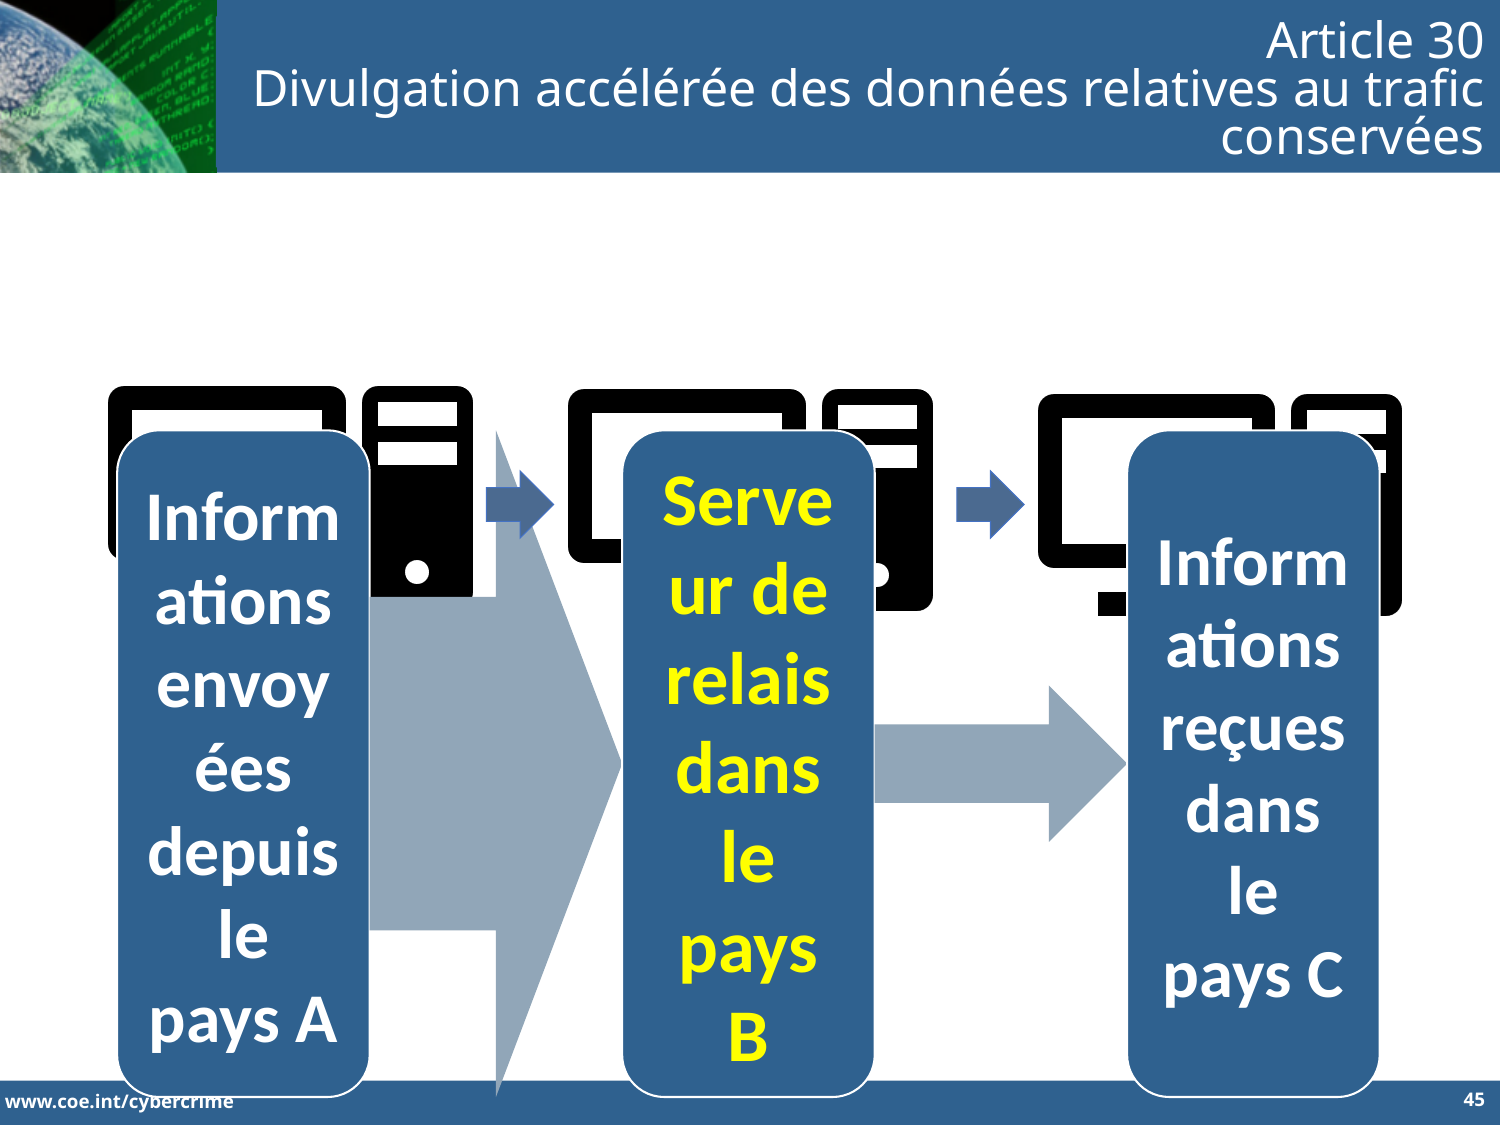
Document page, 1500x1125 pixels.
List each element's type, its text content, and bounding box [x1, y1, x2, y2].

picture [560, 310, 940, 430]
picture [1030, 315, 1409, 694]
text_box Article 30 Divulgation accélérée des données relatives au trafic conservées [215, 15, 1500, 168]
picture [0, 1, 217, 173]
picture [100, 307, 480, 686]
slide_number 45 [1149, 1079, 1500, 1125]
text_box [117, 430, 1380, 1097]
